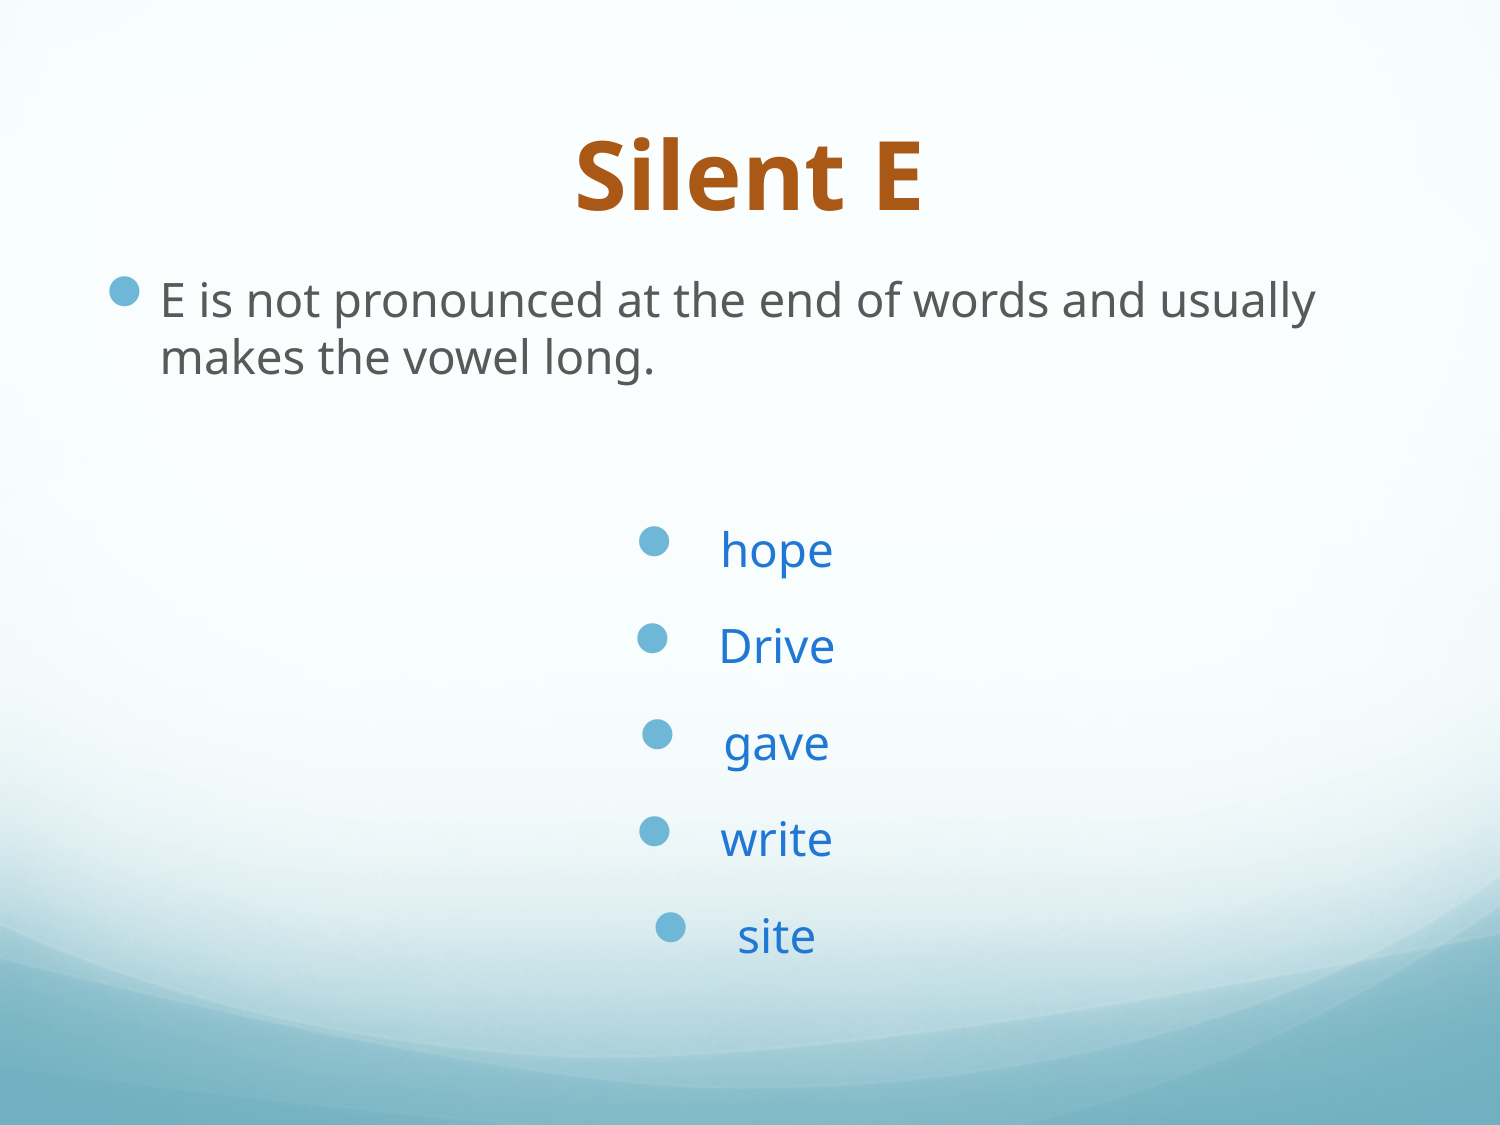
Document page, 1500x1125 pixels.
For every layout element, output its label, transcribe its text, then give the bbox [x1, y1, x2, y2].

title Silent E [90, 17, 1410, 237]
list E is not pronounced at the end of words and usually makes the vowel long. hope Drive gave write site [90, 262, 1410, 975]
